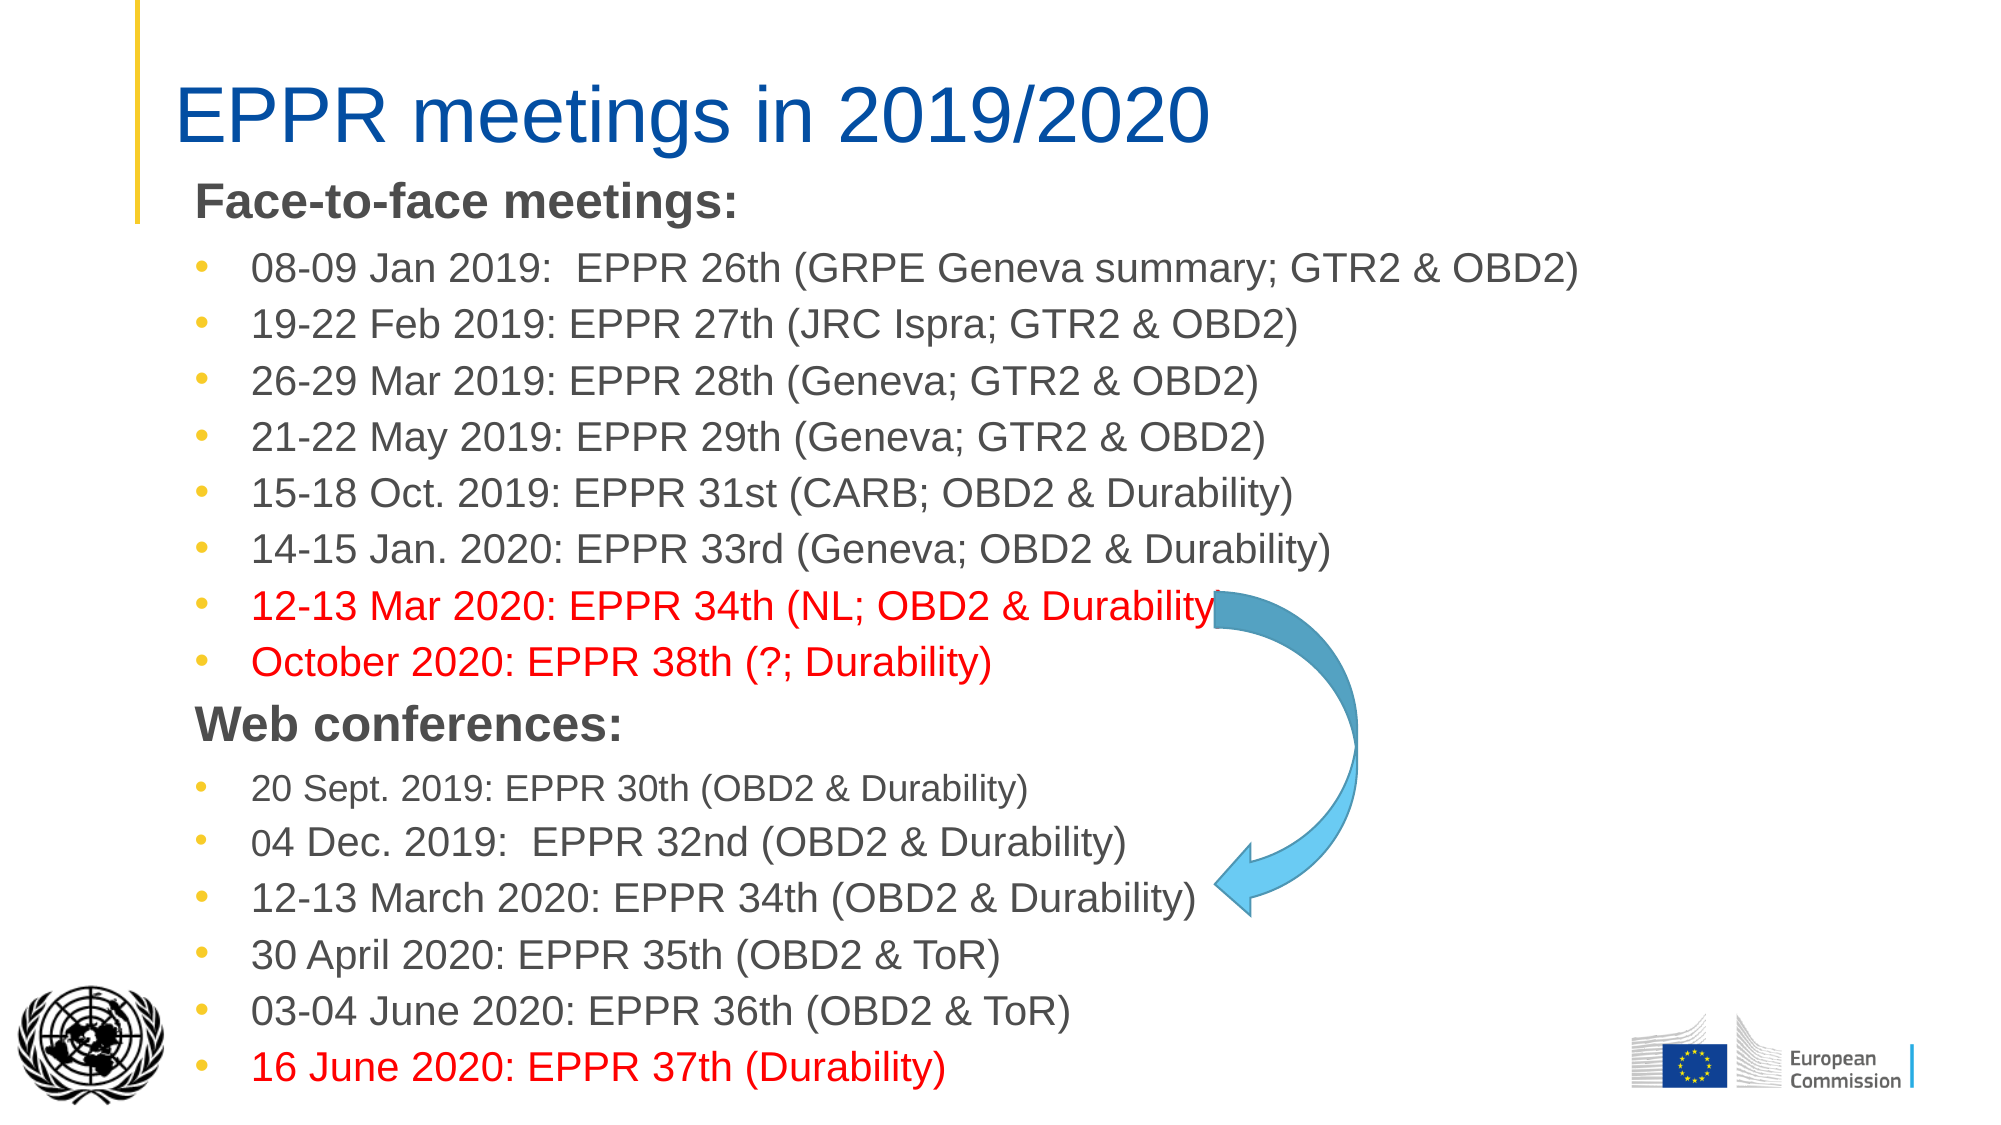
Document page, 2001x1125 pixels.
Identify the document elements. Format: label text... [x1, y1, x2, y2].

text_box [1213, 590, 1359, 918]
title EPPR meetings in 2019/2020 [159, 30, 1843, 160]
list Face-to-face meetings: 08-09 Jan 2019: EPPR 26th (GRPE Geneva summary; GTR2 & OBD2) 19-22 Feb 2019: EPPR 27th (JRC Ispra; GTR2 & OBD2) 26-29 Mar 2019: EPPR 28th (Geneva; GTR2 & OBD2) 21-22 May 2019: EPPR 29th (Geneva; GTR2 & OBD2) 15-18 Oct. 2019: EPPR 31st (CARB; OBD2 & Durability) 14-15 Jan. 2020: EPPR 33rd (Geneva; OBD2 & Durability) 12-13 Mar 2020: EPPR 34th (NL; OBD2 & Durability) October 2020: EPPR 38th (?; Durability) Web conferences: 20 Sept. 2019: EPPR 30th (OBD2 & Durability) 04 Dec. 2019: EPPR 32nd (OBD2 & Durability) 12-13 March 2020: EPPR 34th (OBD2 & Durability) 30 April 2020: EPPR 35th (OBD2 & ToR) 03-04 June 2020: EPPR 36th (OBD2 & ToR) 16 June 2020: EPPR 37th (Durability) [179, 161, 1865, 1041]
picture [1631, 1013, 1915, 1091]
picture [15, 983, 168, 1109]
